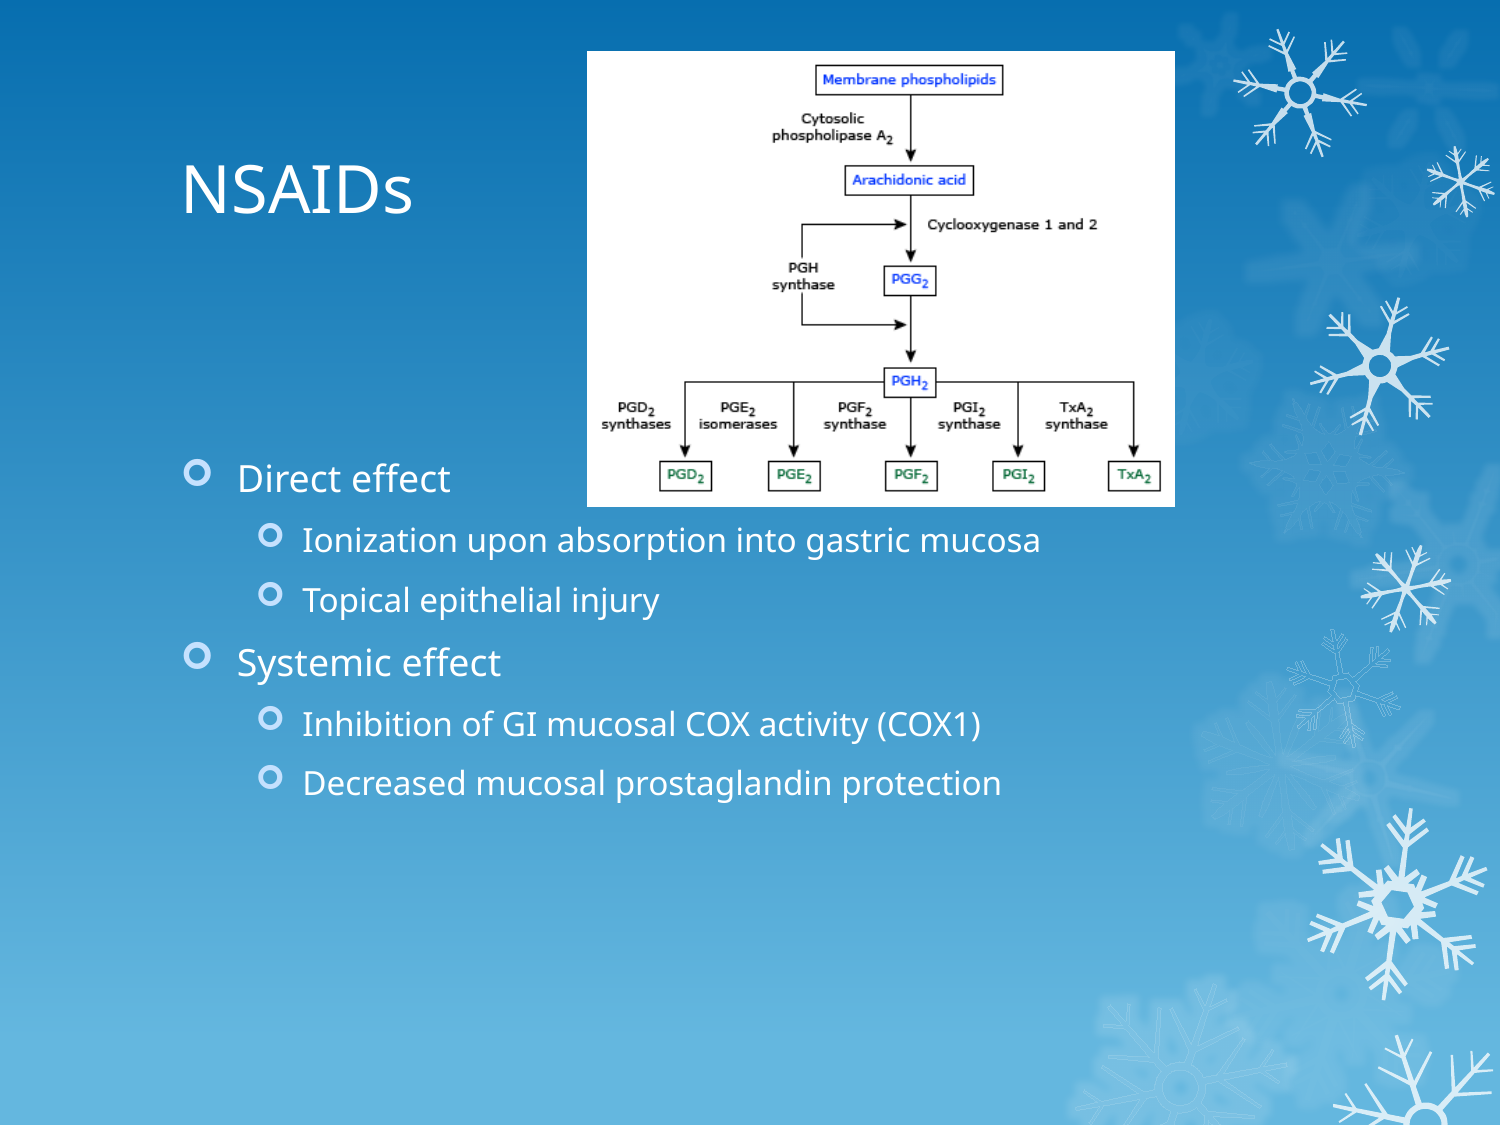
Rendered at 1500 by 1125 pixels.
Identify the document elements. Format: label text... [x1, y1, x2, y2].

list Direct effect Ionization upon absorption into gastric mucosa Topical epithelial injury Systemic effect Inhibition of GI mucosal COX activity (COX1) Decreased mucosal prostaglandin protection [165, 296, 1335, 962]
picture [586, 51, 1176, 508]
title NSAIDs [165, 110, 581, 263]
title NSAIDs [1180, 110, 1335, 263]
